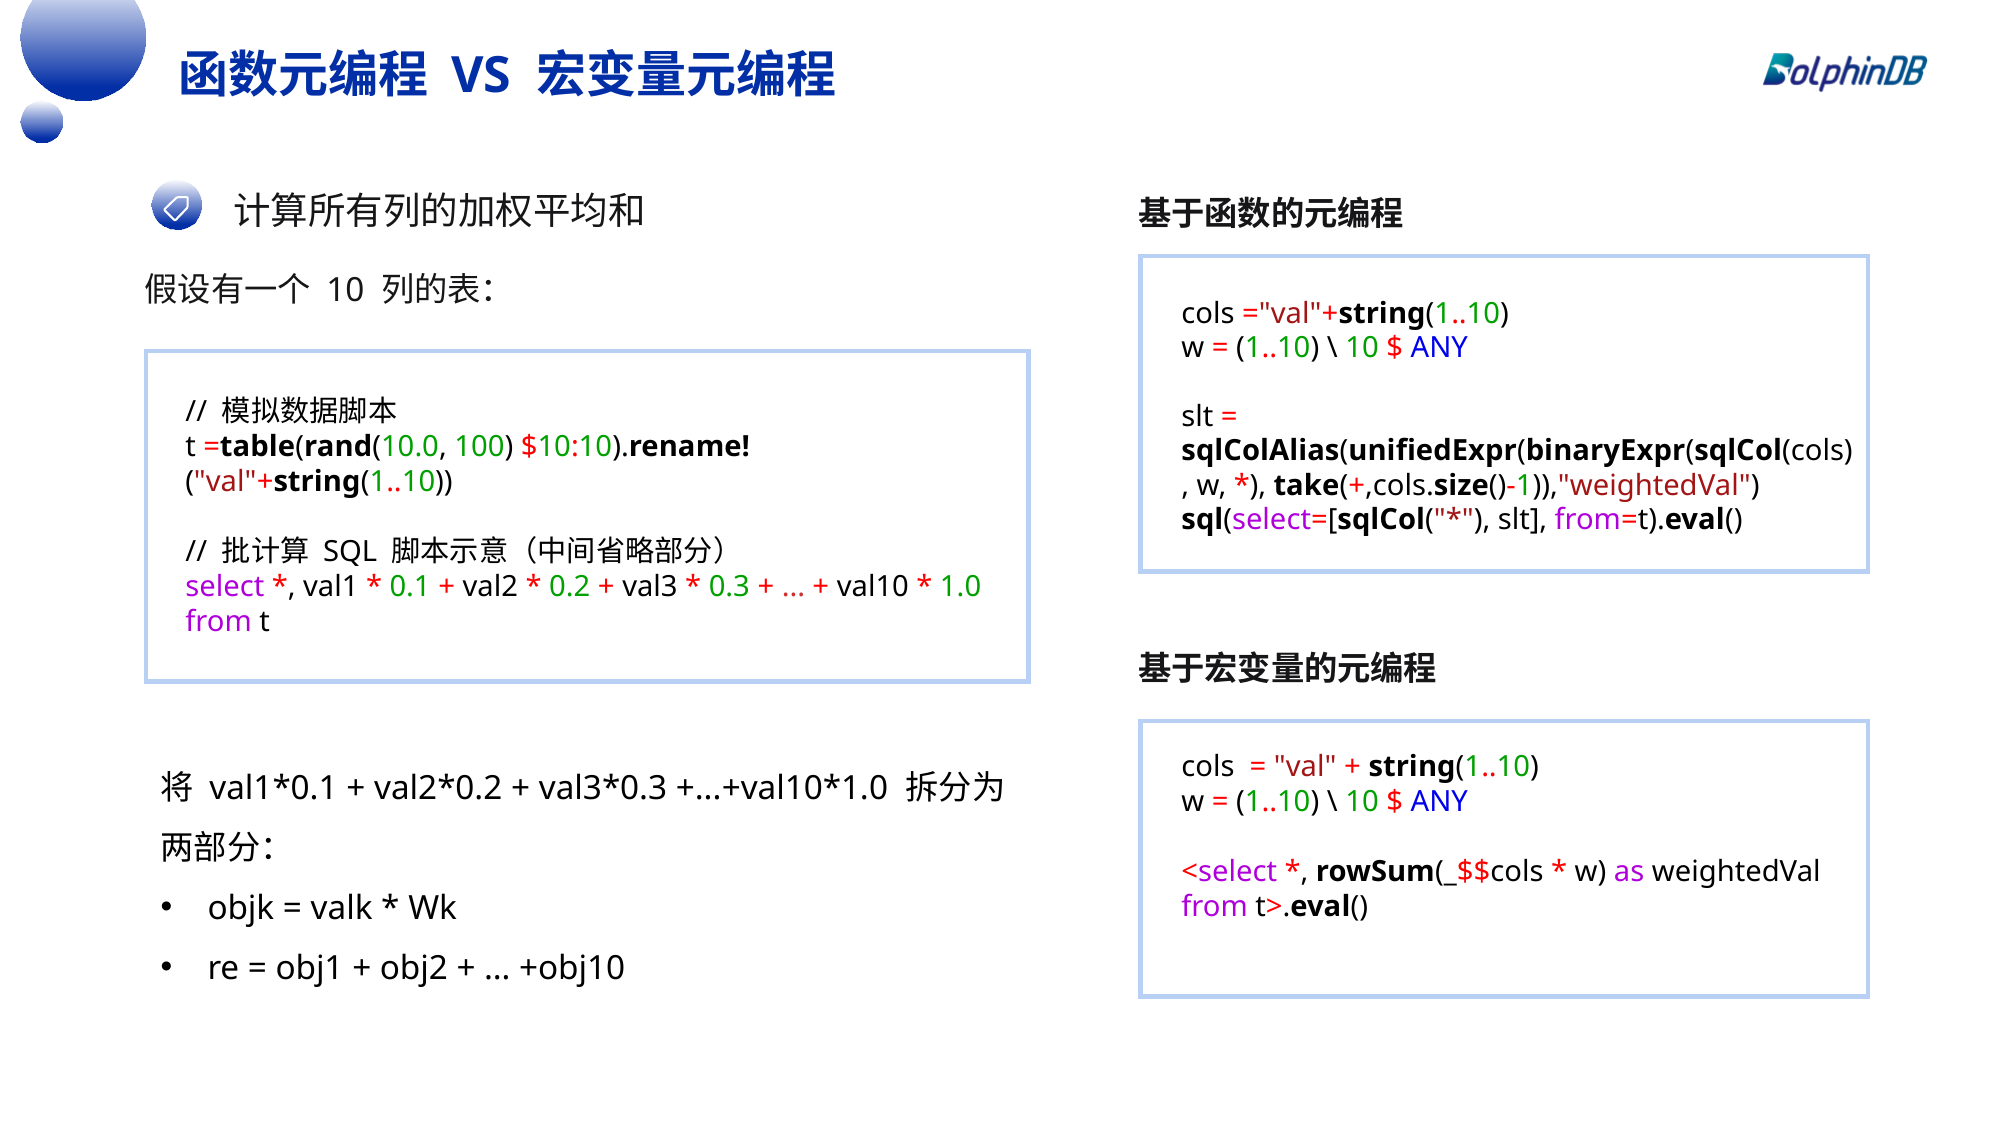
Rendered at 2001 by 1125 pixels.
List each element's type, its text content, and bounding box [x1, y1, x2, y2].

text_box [151, 179, 202, 230]
text_box 假设有一个 10 列的表： [130, 261, 1029, 316]
text_box 函数元编程 VS 宏变量元编程 [163, 35, 879, 110]
text_box 基于函数的元编程 [1123, 184, 1529, 240]
text_box 将 val1*0.1 + val2*0.2 + val3*0.3 +...+val10*1.0 拆分为两部分： objk = valk * Wk re = obj1 + obj2 + … +obj10 [145, 739, 1029, 994]
text_box [1139, 720, 1869, 998]
text_box [145, 350, 1029, 682]
text_box cols ="val"+string(1..10) w = (1..10) \ 10 $ ANY slt = sqlColAlias(unifiedExpr(binaryExpr(sqlCol(cols), w, *), take(+,cols.size()-1)),"weightedVal") sql(select=[sqlCol("*"), slt], from=t).eval() [1166, 287, 1869, 543]
text_box [19, 0, 147, 102]
text_box 计算所有列的加权平均和 [218, 179, 1052, 240]
text_box [19, 99, 64, 144]
picture [1755, 47, 1929, 93]
text_box 基于宏变量的元编程 [1123, 639, 1529, 695]
text_box // 模拟数据脚本 t =table(rand(10.0, 100) $10:10).rename!("val"+string(1..10)) // 批计算 SQL 脚本示意（中间省略部分） select *, val1 * 0.1 + val2 * 0.2 + val3 * 0.3 + ... + val10 * 1.0 from t [170, 384, 1004, 645]
text_box cols = "val" + string(1..10) w = (1..10) \ 10 $ ANY <select *, rowSum(_$$cols * w) as weightedVal from t>.eval() [1166, 740, 1869, 930]
text_box [1139, 255, 1869, 573]
